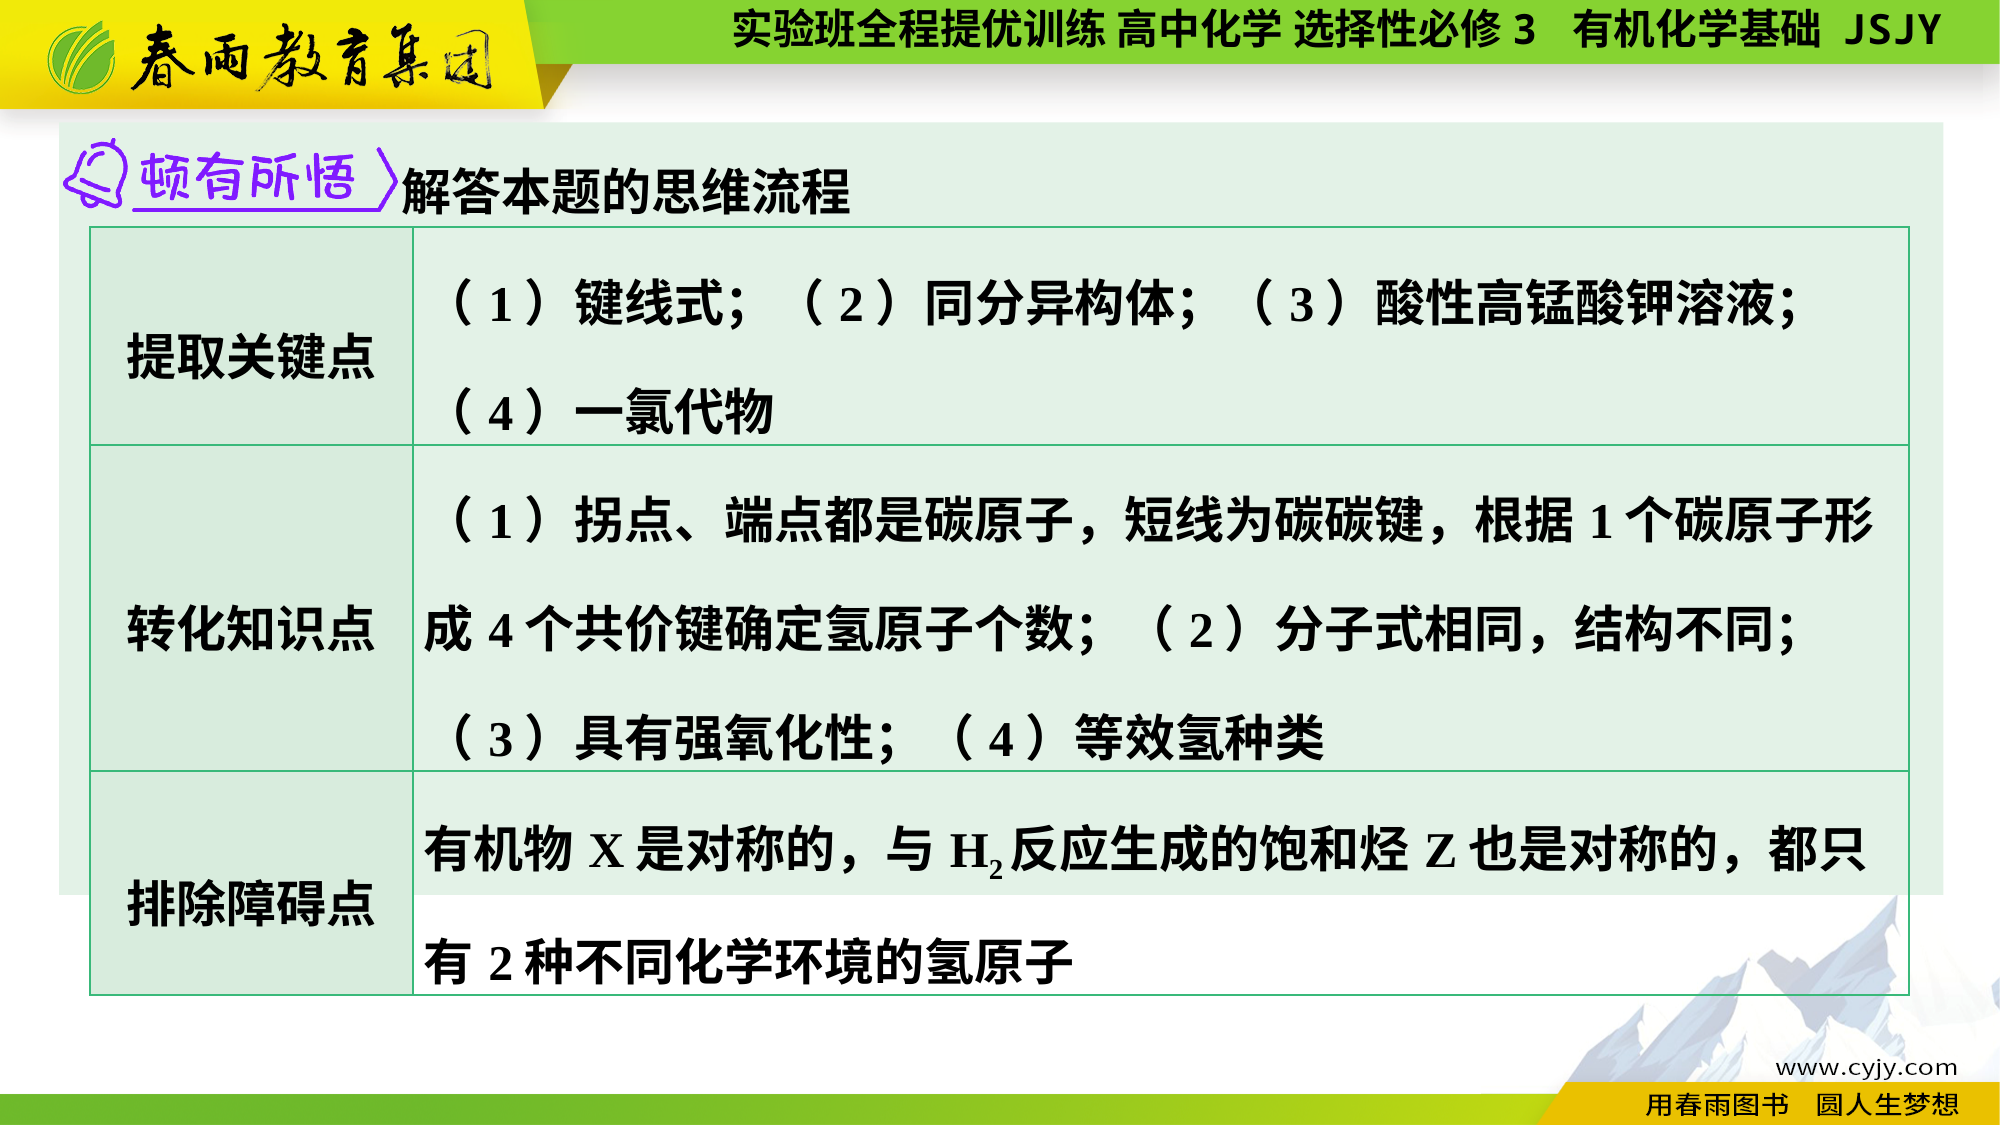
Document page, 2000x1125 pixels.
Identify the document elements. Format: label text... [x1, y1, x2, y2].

table_cell 转化知识点 [91, 446, 412, 770]
table_cell 有机物X是对称的，与H2反应生成的饱和烃Z也是对称的，都只有2种不同化学环境的氢原子 [414, 772, 1908, 994]
picture [0, 0, 2000, 1125]
table_cell （1）拐点、端点都是碳原子，短线为碳碳键，根据1个碳原子形成4个共价键确定氢原子个数；（2）分子式相同，结构不同；（3）具有强氧化性；（4）等效氢种类 [414, 446, 1908, 770]
list 解答本题的思维流程 [59, 122, 1944, 895]
table_cell 排除障碍点 [91, 772, 412, 994]
table_header （1）键线式；（2）同分异构体；（3）酸性高锰酸钾溶液；（4）一氯代物 [414, 228, 1908, 444]
table_header 提取关键点 [91, 228, 412, 444]
